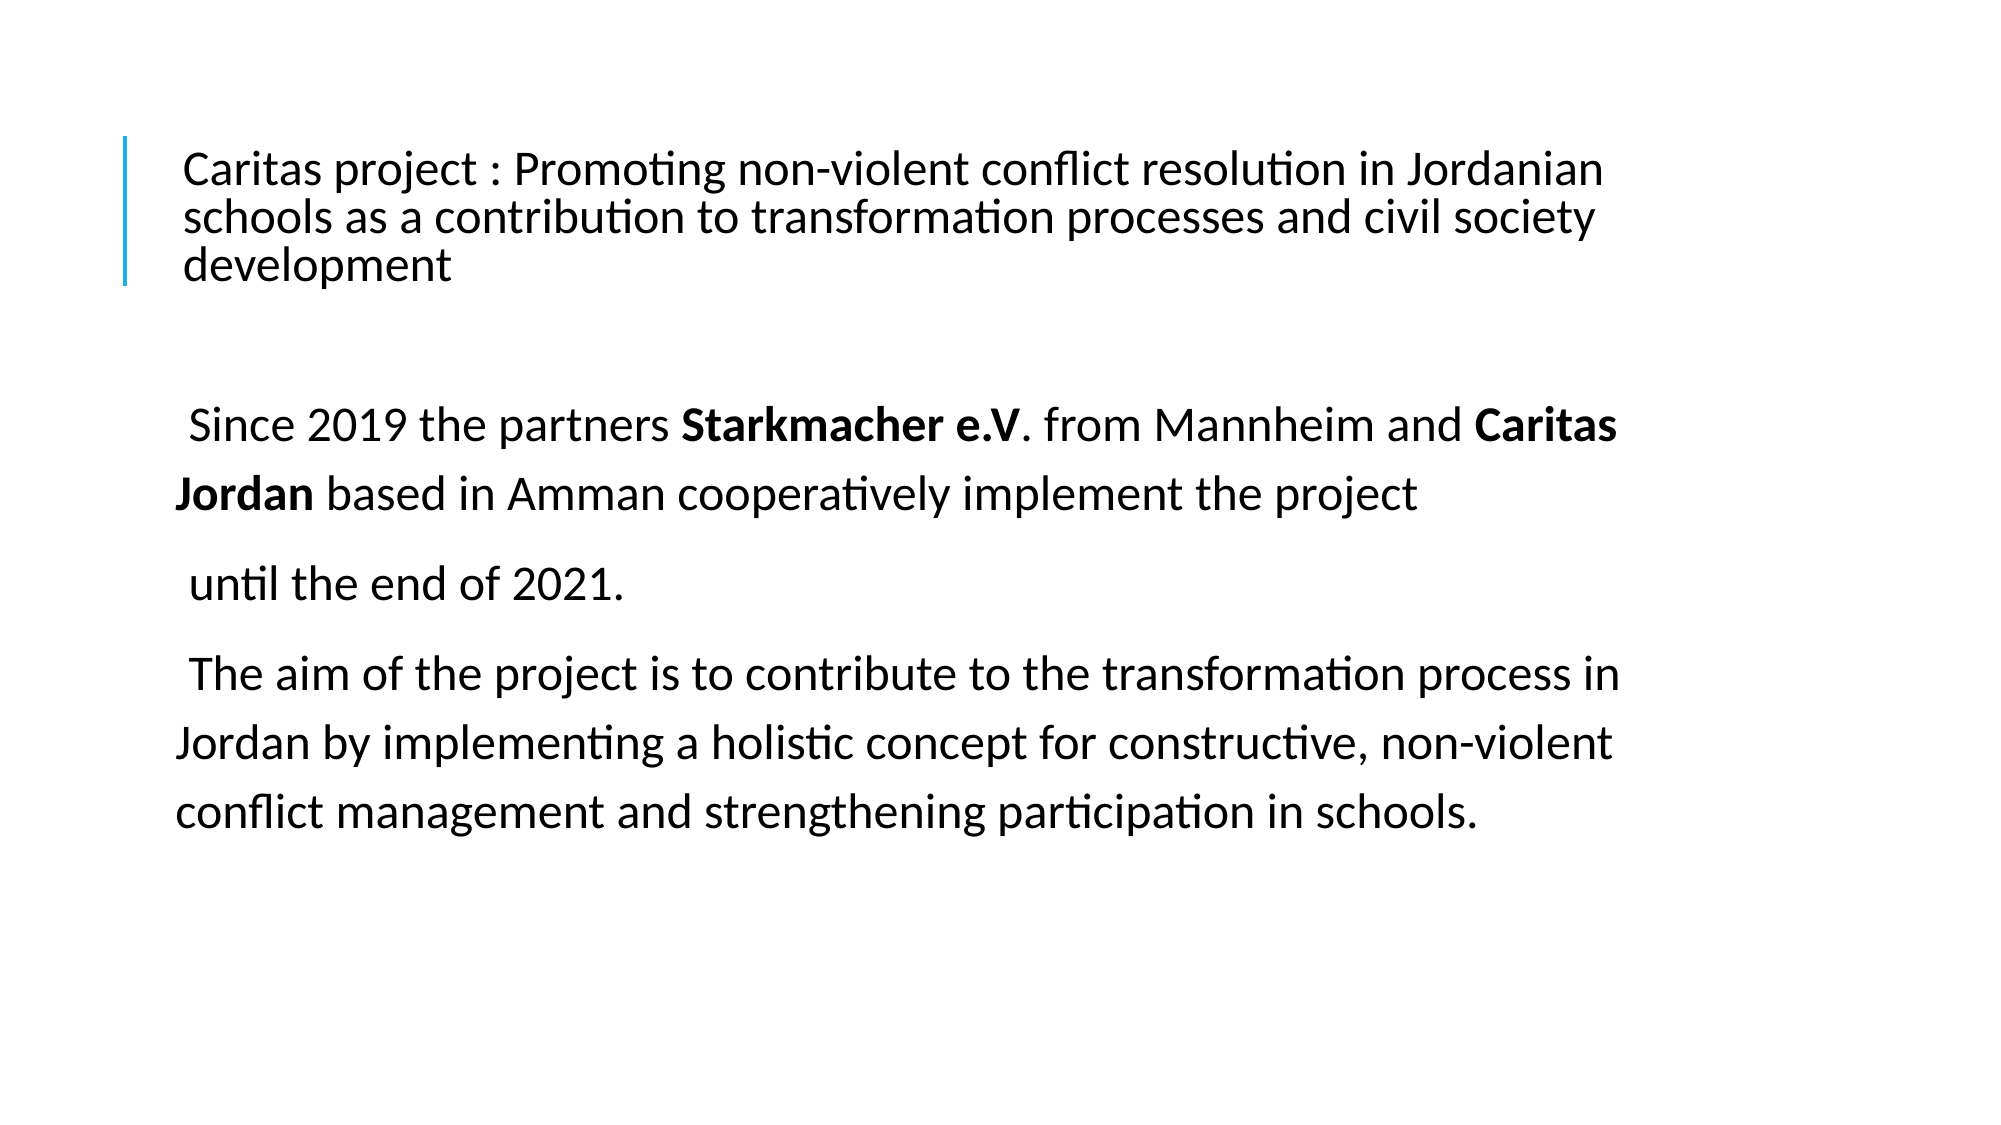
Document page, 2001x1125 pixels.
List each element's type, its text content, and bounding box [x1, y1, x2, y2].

title Caritas project : Promoting non-violent conflict resolution in Jordanian schools as a contribution to transformation processes and civil society development [168, 96, 1763, 342]
list Since 2019 the partners Starkmacher e.V. from Mannheim and Caritas Jordan based in Amman cooperatively implement the project until the end of 2021. The aim of the project is to contribute to the transformation process in Jordan by implementing a holistic concept for constructive, non-violent conflict management and strengthening participation in schools. [168, 375, 1763, 1035]
